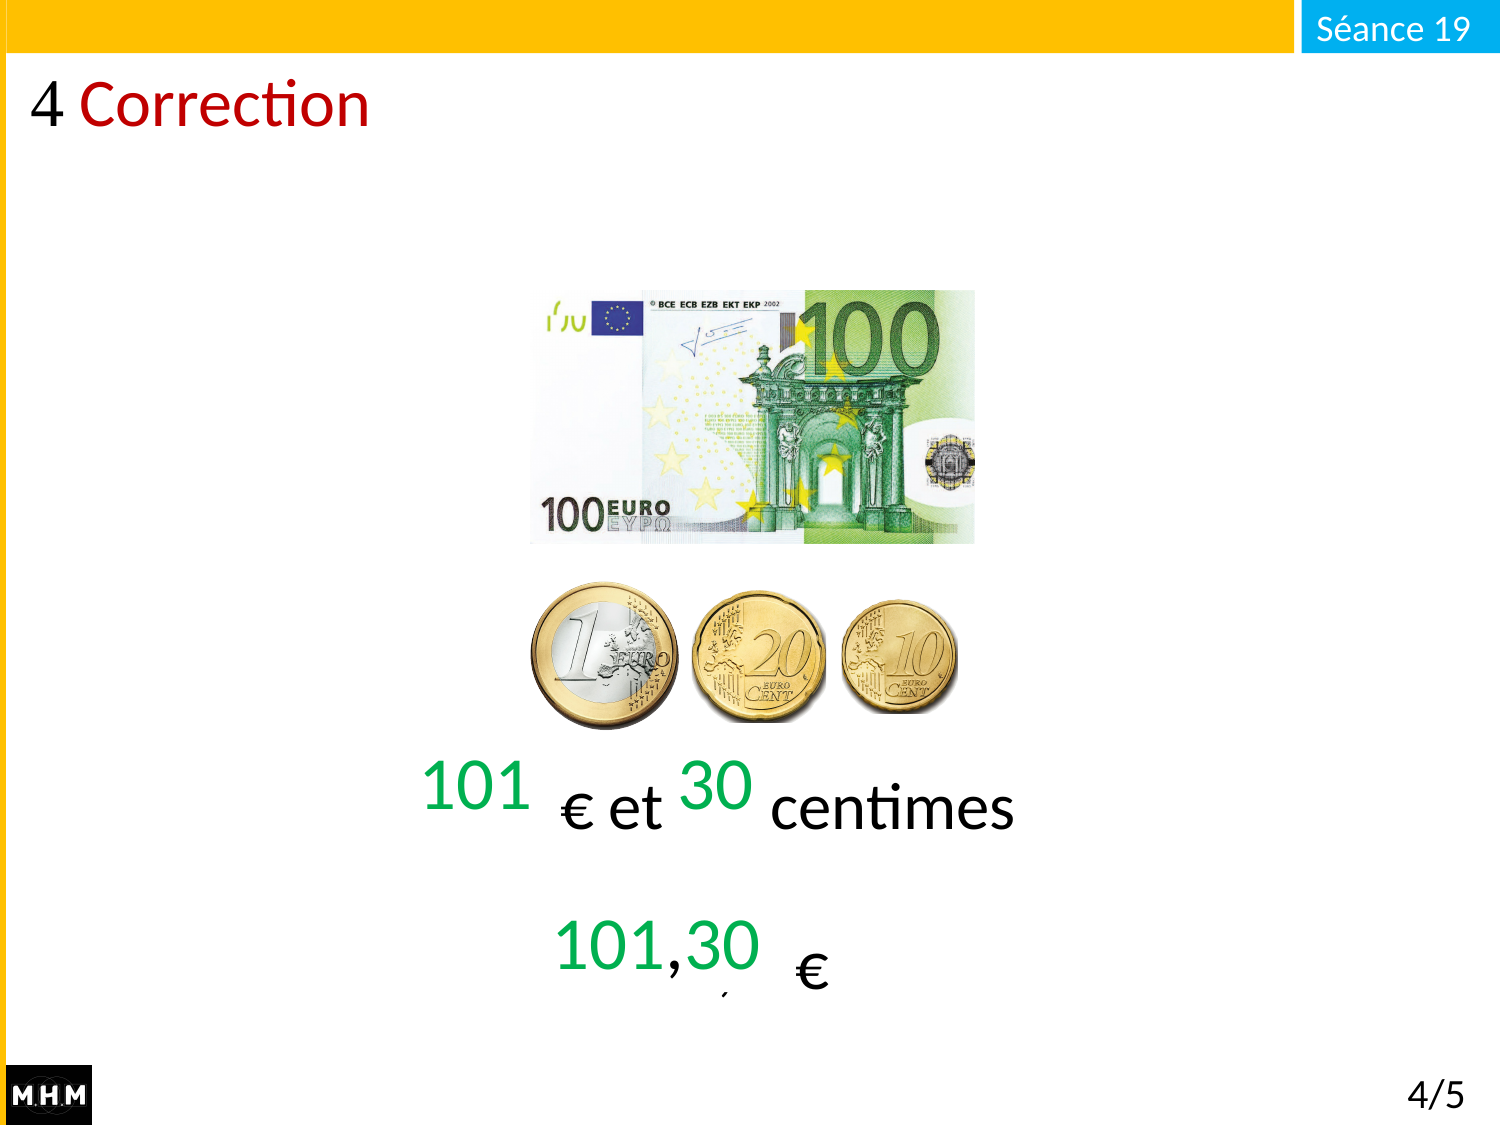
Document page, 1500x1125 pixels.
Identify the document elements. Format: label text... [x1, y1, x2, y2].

title  Correction [14, 60, 1391, 150]
picture [6, 1065, 92, 1125]
list 4/5 [1373, 1064, 1500, 1125]
picture [691, 590, 827, 723]
picture [530, 581, 680, 731]
text_box 101,30 [530, 887, 783, 993]
text_box 101 [402, 727, 550, 833]
picture [530, 290, 975, 544]
text_box 30 [661, 727, 770, 833]
text_box … € et … centimes …,… € [392, 675, 1108, 1011]
picture [841, 598, 958, 714]
